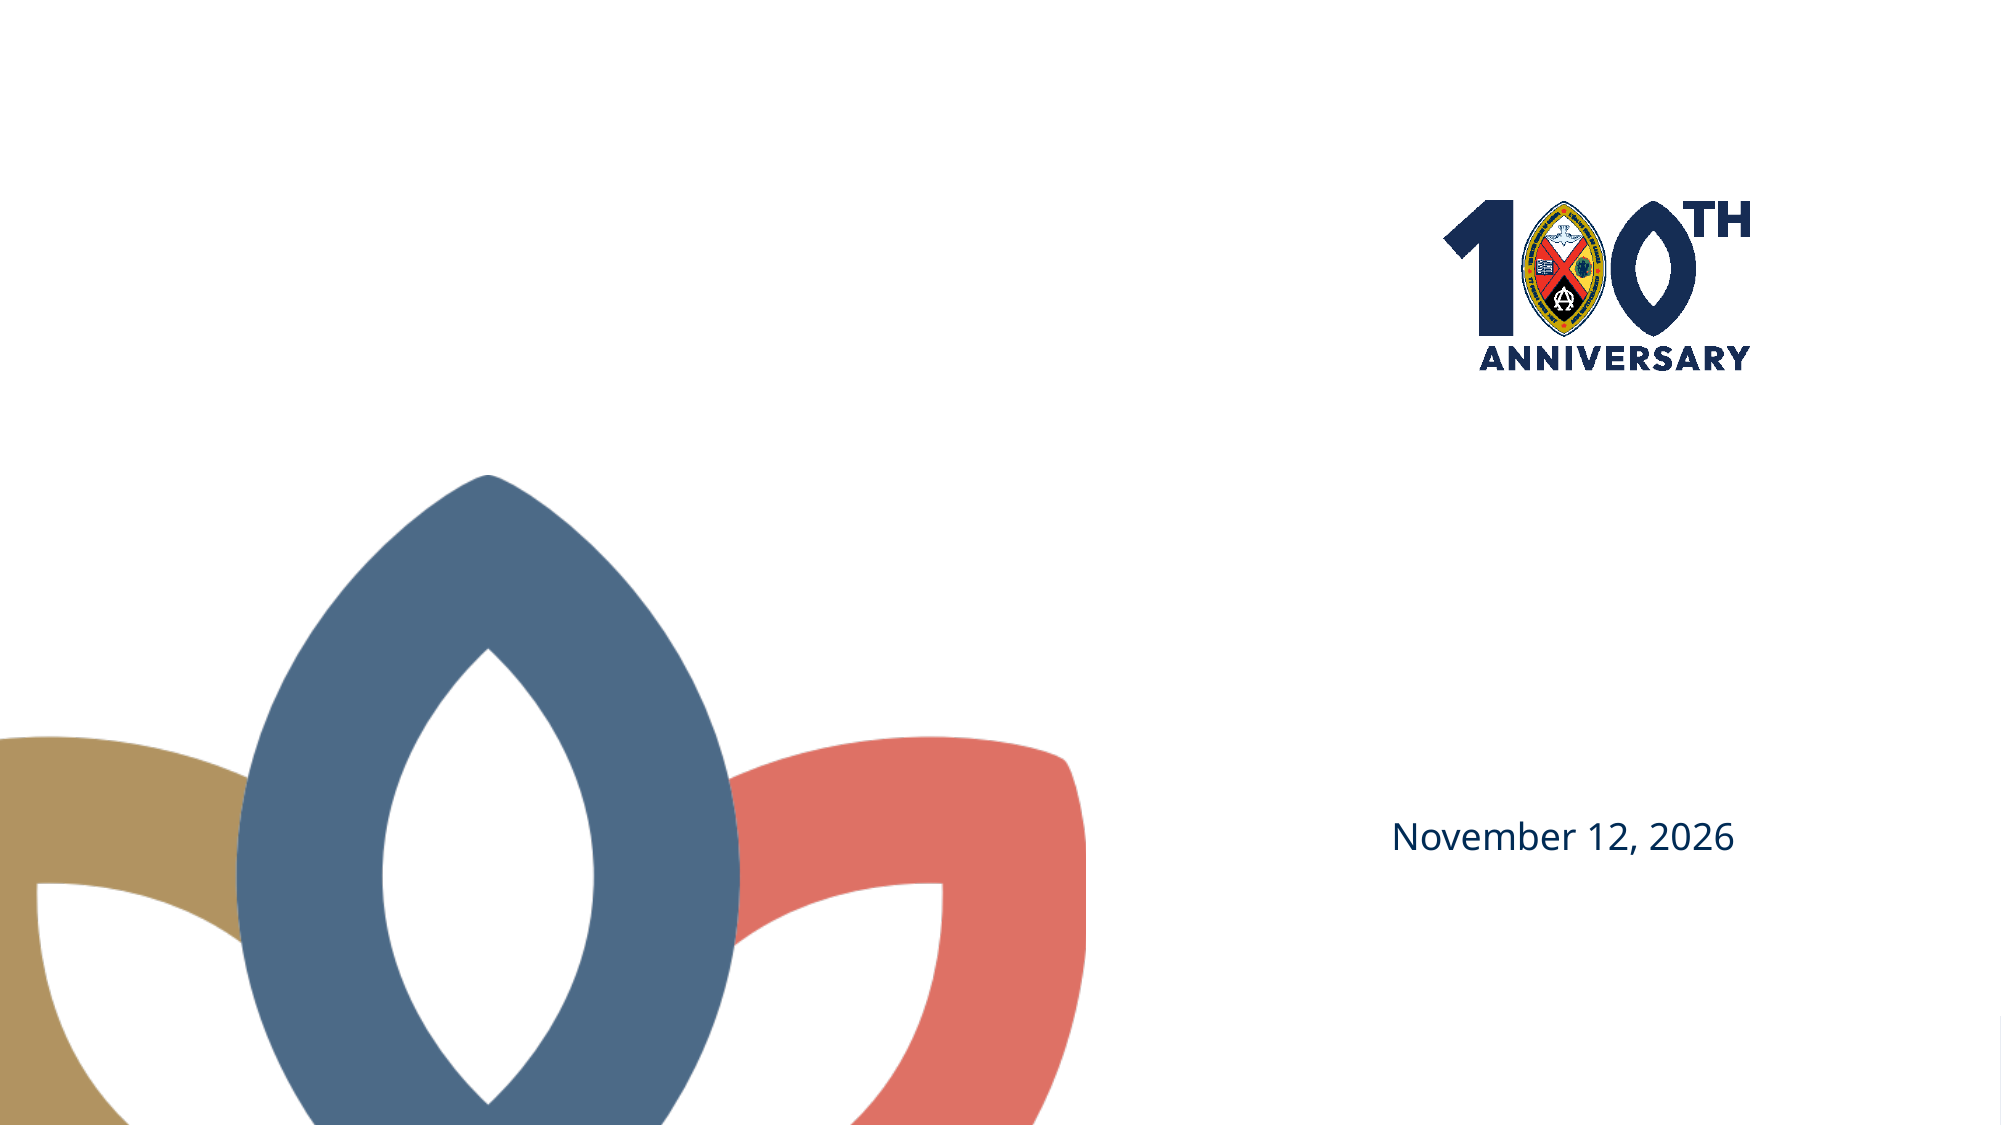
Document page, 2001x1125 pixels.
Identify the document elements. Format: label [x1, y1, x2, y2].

picture [1443, 200, 1750, 371]
